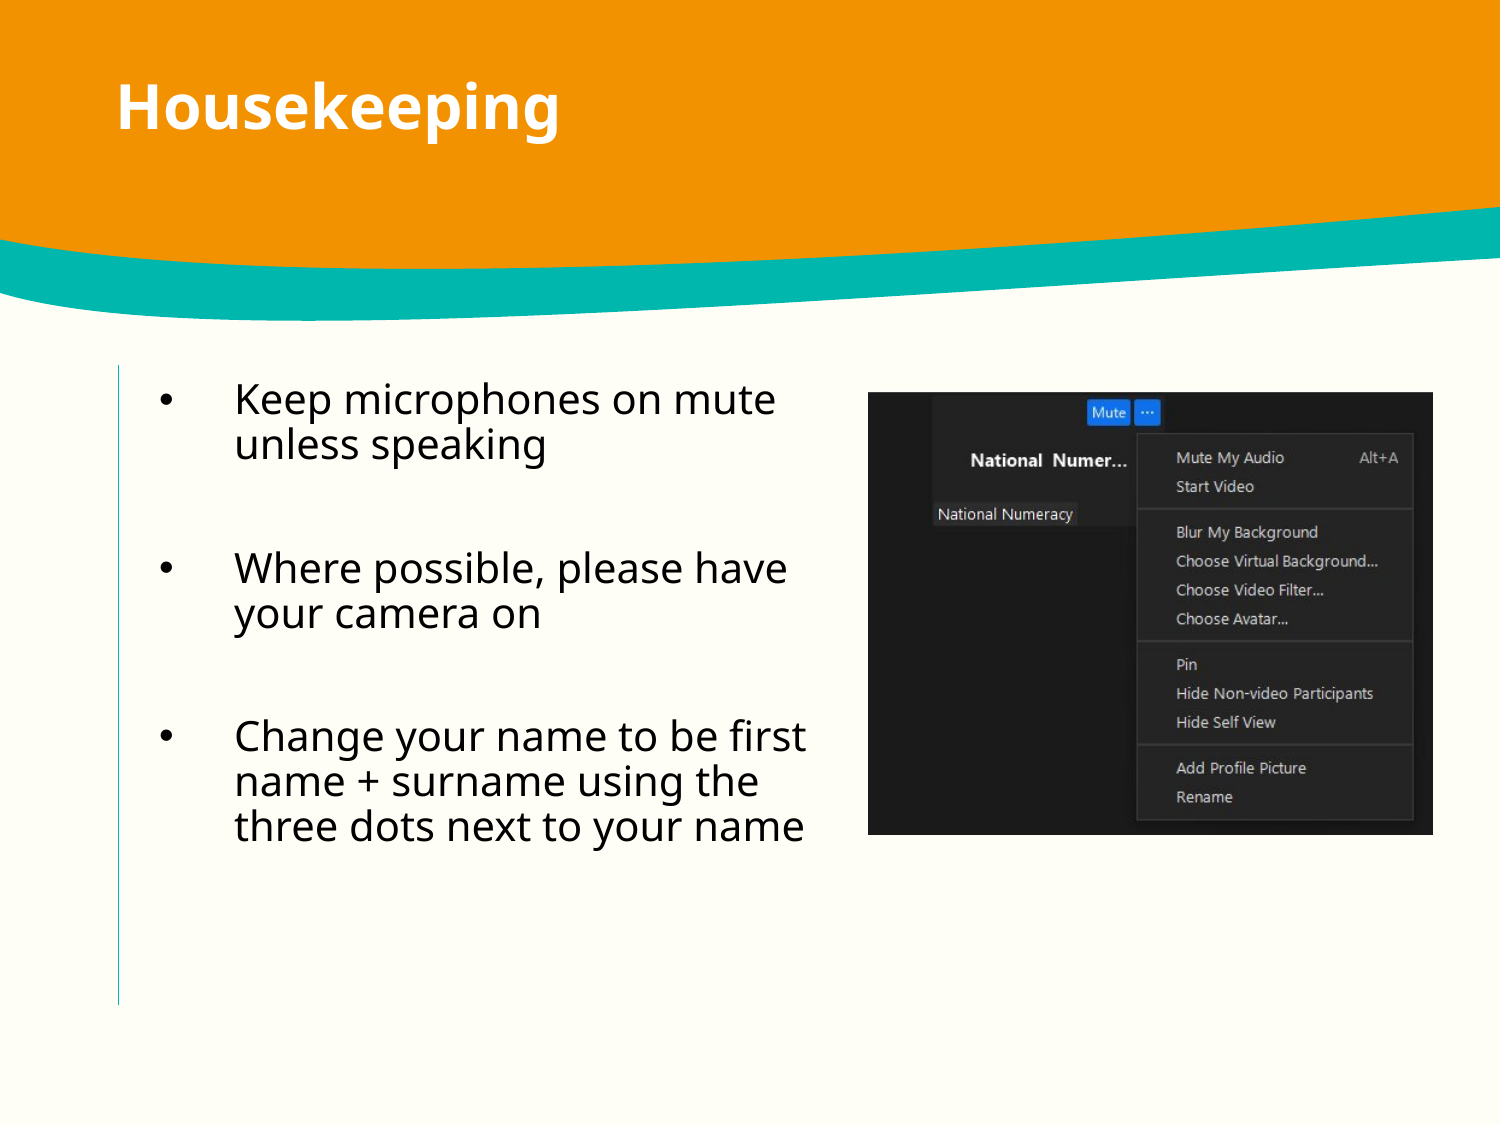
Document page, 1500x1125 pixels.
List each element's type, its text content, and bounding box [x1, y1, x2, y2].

list Housekeeping [100, 67, 1411, 258]
picture [868, 391, 1433, 835]
list Keep microphones on mute unless speaking Where possible, please have your camera on Change your name to be first name + surname using the three dots next to your name [144, 371, 832, 1020]
